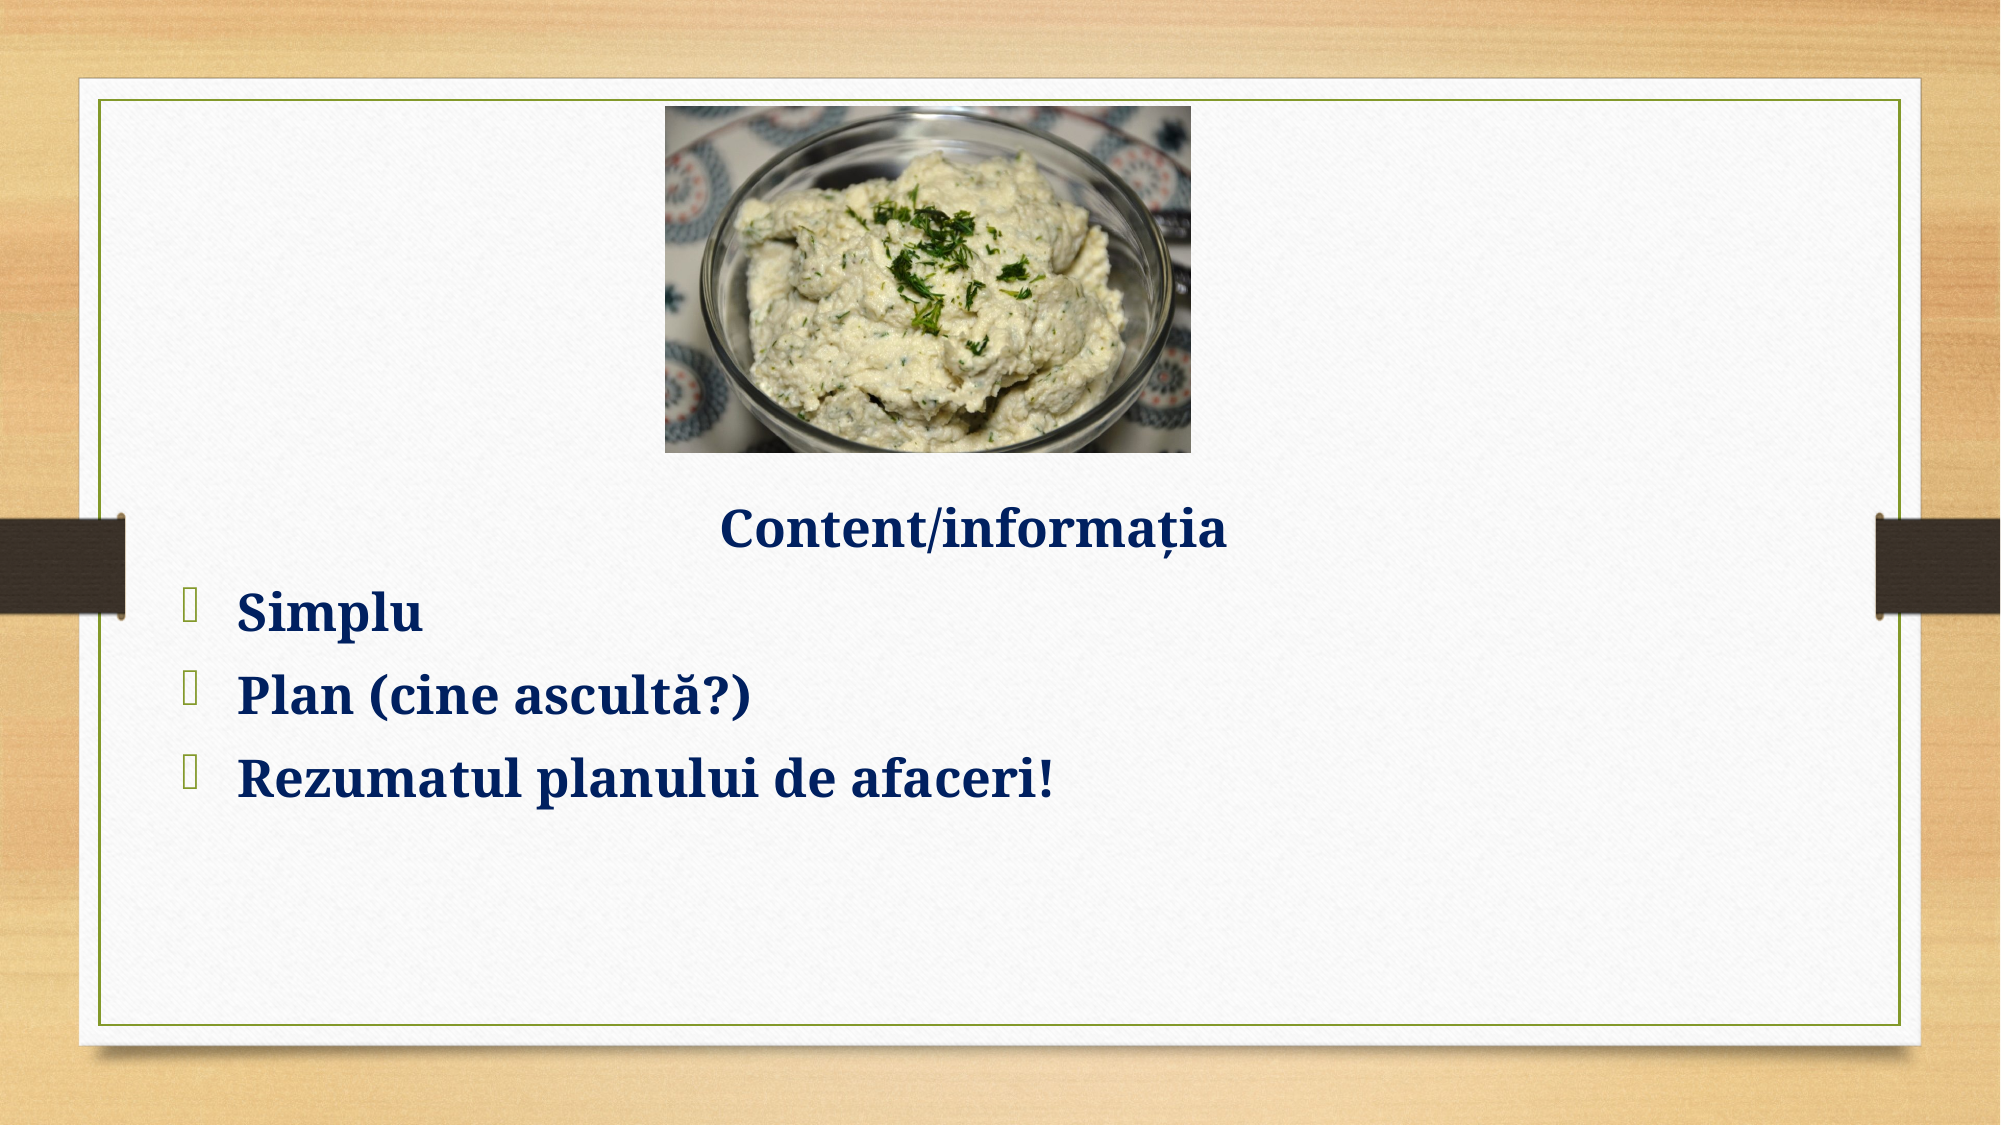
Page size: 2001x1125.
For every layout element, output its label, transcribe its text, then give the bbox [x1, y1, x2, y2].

picture [0, 0, 2001, 1125]
text_box Content/informația Simplu Plan (cine ascultă?) Rezumatul planului de afaceri! [166, 488, 1782, 1079]
